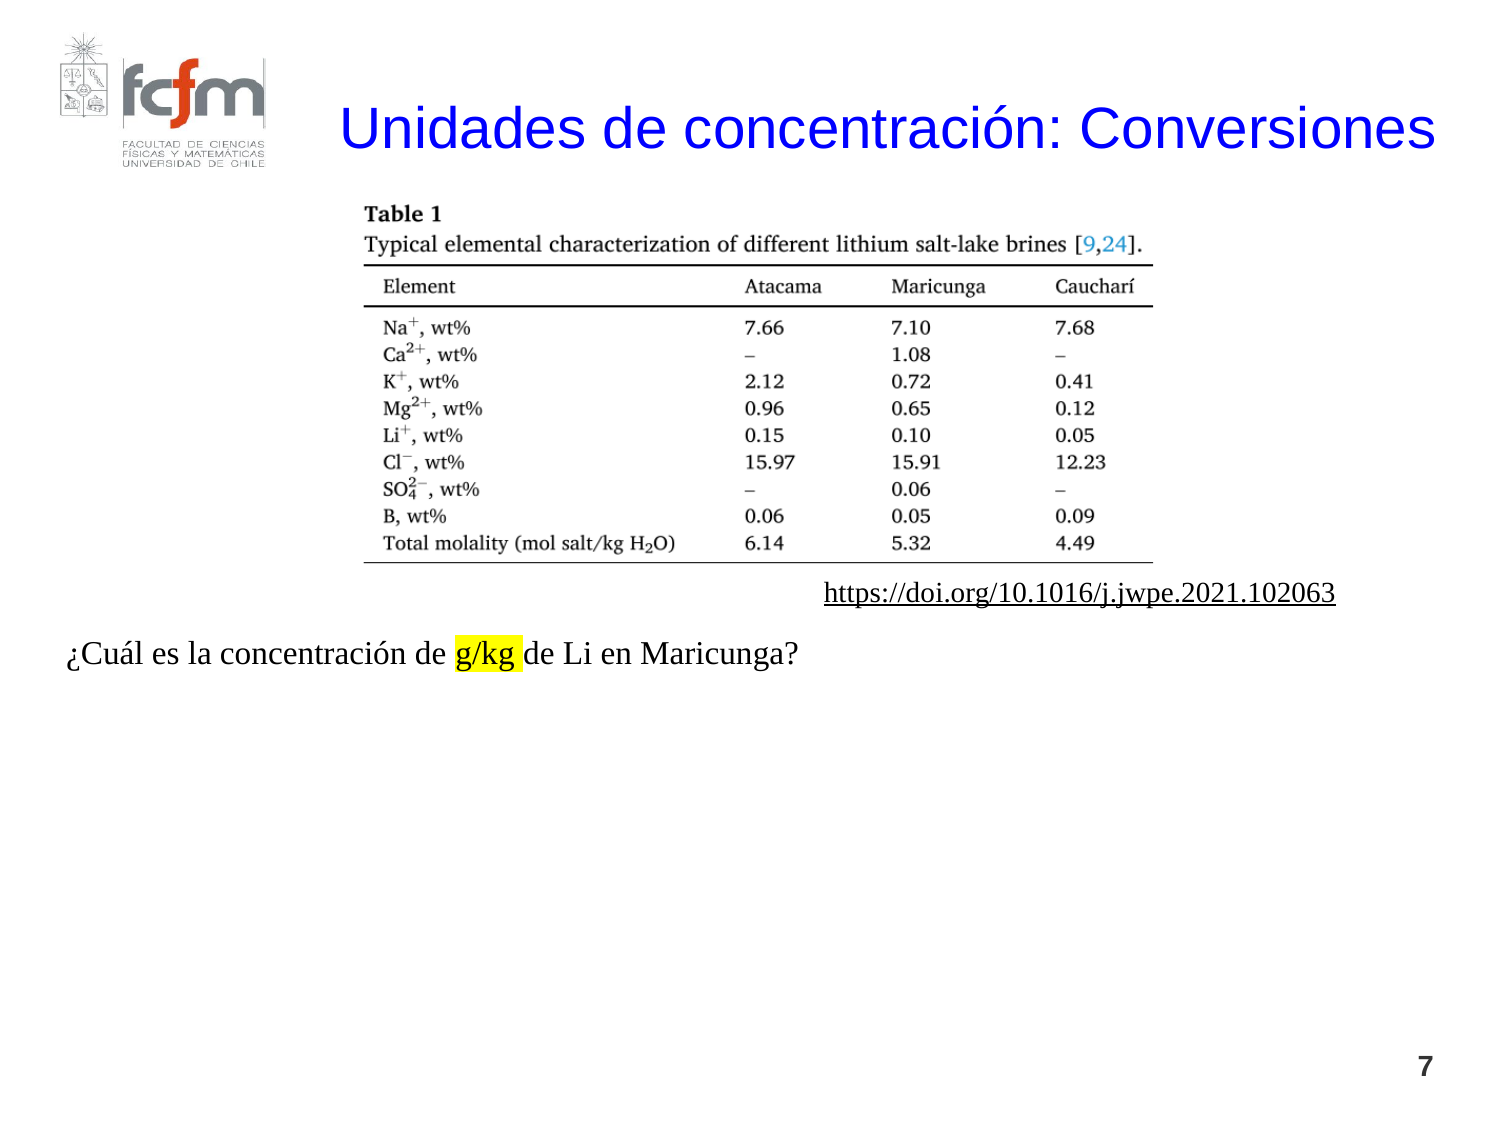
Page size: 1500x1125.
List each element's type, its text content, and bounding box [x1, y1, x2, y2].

text_box 7 [1371, 1034, 1449, 1095]
picture [349, 180, 1191, 579]
text_box https://doi.org/10.1016/j.jwpe.2021.102063 [809, 565, 1372, 616]
text_box Unidades de concentración: Conversiones [443, 30, 1335, 220]
